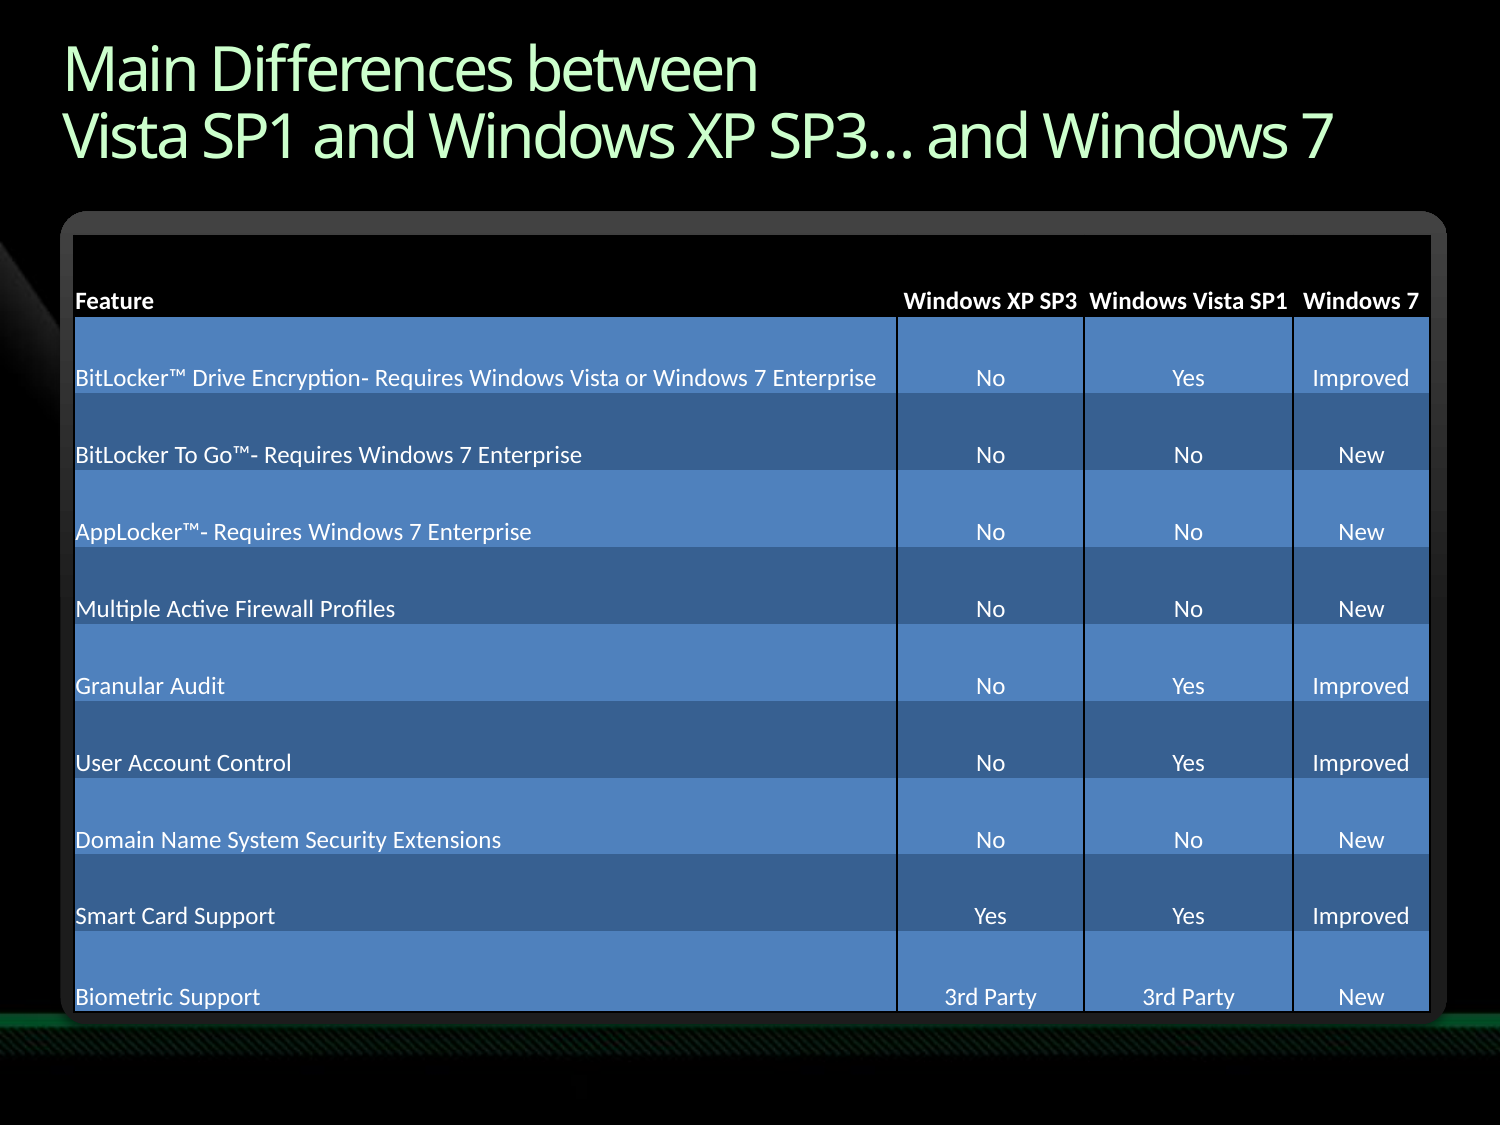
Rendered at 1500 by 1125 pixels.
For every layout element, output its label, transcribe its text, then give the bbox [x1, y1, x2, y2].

table_header Windows 7 [1294, 236, 1429, 315]
table_cell AppLocker™‐ Requires Windows 7 Enterprise [75, 470, 896, 547]
table_cell No [1085, 393, 1292, 470]
table_cell BitLocker™ Drive Encryption‐ Requires Windows Vista or Windows 7 Enterprise [75, 317, 896, 393]
table_cell Granular Audit [75, 624, 896, 701]
text_box [60, 211, 1448, 1025]
table_cell No [1085, 470, 1292, 547]
table_cell 3rd Party [898, 931, 1083, 1011]
table_cell New [1294, 393, 1429, 470]
table_cell New [1294, 547, 1429, 624]
table_cell No [898, 393, 1083, 470]
table_cell No [898, 470, 1083, 547]
table_cell BitLocker To Go™‐ Requires Windows 7 Enterprise [75, 393, 896, 470]
table_cell Yes [898, 854, 1083, 931]
table_cell Improved [1294, 701, 1429, 778]
table_cell Improved [1294, 624, 1429, 701]
text_box Security Security Development Lifecycle (SDL) Windows Vista is a more secure operating system than Windows XP using defense‐in‐depth approaches. Windows BitLocker™ Drive Encryption Windows Vista helps secure data on portable computers by providing whole‐volume encryption and protection of early boot components. Windows Firewall Both operating systems include firewall functionality, but Windows Vista includes inbound and outbound filtering, whereas Windows XP only includes inbound filtering. Windows Firewall in Windows Vista can dynamically apply rules based on the current network type, making the computer more secure on public networks. Windows Defender In Windows Vista, Windows Defender is enabled by default; however, Windows Defender is an optional download for Windows XP. Internet Explorer 7 Protected Mode In Windows Vista, browsing the Internet with Internet Explorer 7 is more secure than in Windows XP. Microsoft ActiveX® Installer Service With Windows Vista, organizations can deploy, update, and manage ActiveX controls in environments that use standard user accounts. In Windows Vista, organizations can use Group Policy to manage the installation of ActiveX controls. Defense in Depth In Windows Vista, DEP is enabled by default for most components, and the operating system enables developers to enable DEP in their code. Windows Vista includes ASLR, which makes it difficult for malicious code to exploit system functions. Windows Vista introduces service hardening, which restricts the rights available to some system services. [67, 226, 1441, 1000]
table_cell Yes [1085, 624, 1292, 701]
title Main Differences between Vista SP1 and Windows XP SP3… and Windows 7 [62, 37, 1438, 174]
table_header Windows XP SP3 [898, 236, 1083, 315]
table_cell User Account Control [75, 701, 896, 778]
table_cell No [898, 778, 1083, 854]
table_header Feature [75, 236, 896, 315]
table_cell 3rd Party [1085, 931, 1292, 1011]
table_cell No [898, 624, 1083, 701]
table_cell No [898, 317, 1083, 393]
picture [0, 0, 1500, 1125]
table_cell New [1294, 931, 1429, 1011]
table_cell No [898, 701, 1083, 778]
table_cell New [1294, 470, 1429, 547]
table_cell Domain Name System Security Extensions [75, 778, 896, 854]
table_cell Multiple Active Firewall Profiles [75, 547, 896, 624]
table_cell Yes [1085, 854, 1292, 931]
table_cell Improved [1294, 317, 1429, 393]
table_cell Improved [1294, 854, 1429, 931]
table_cell No [898, 547, 1083, 624]
table_header Windows Vista SP1 [1085, 236, 1292, 315]
table_cell Yes [1085, 701, 1292, 778]
table_cell No [1085, 778, 1292, 854]
table_cell New [1294, 778, 1429, 854]
table_cell Smart Card Support [75, 854, 896, 931]
table_cell Yes [1085, 317, 1292, 393]
table_cell No [1085, 547, 1292, 624]
table_cell Biometric Support [75, 931, 896, 1011]
